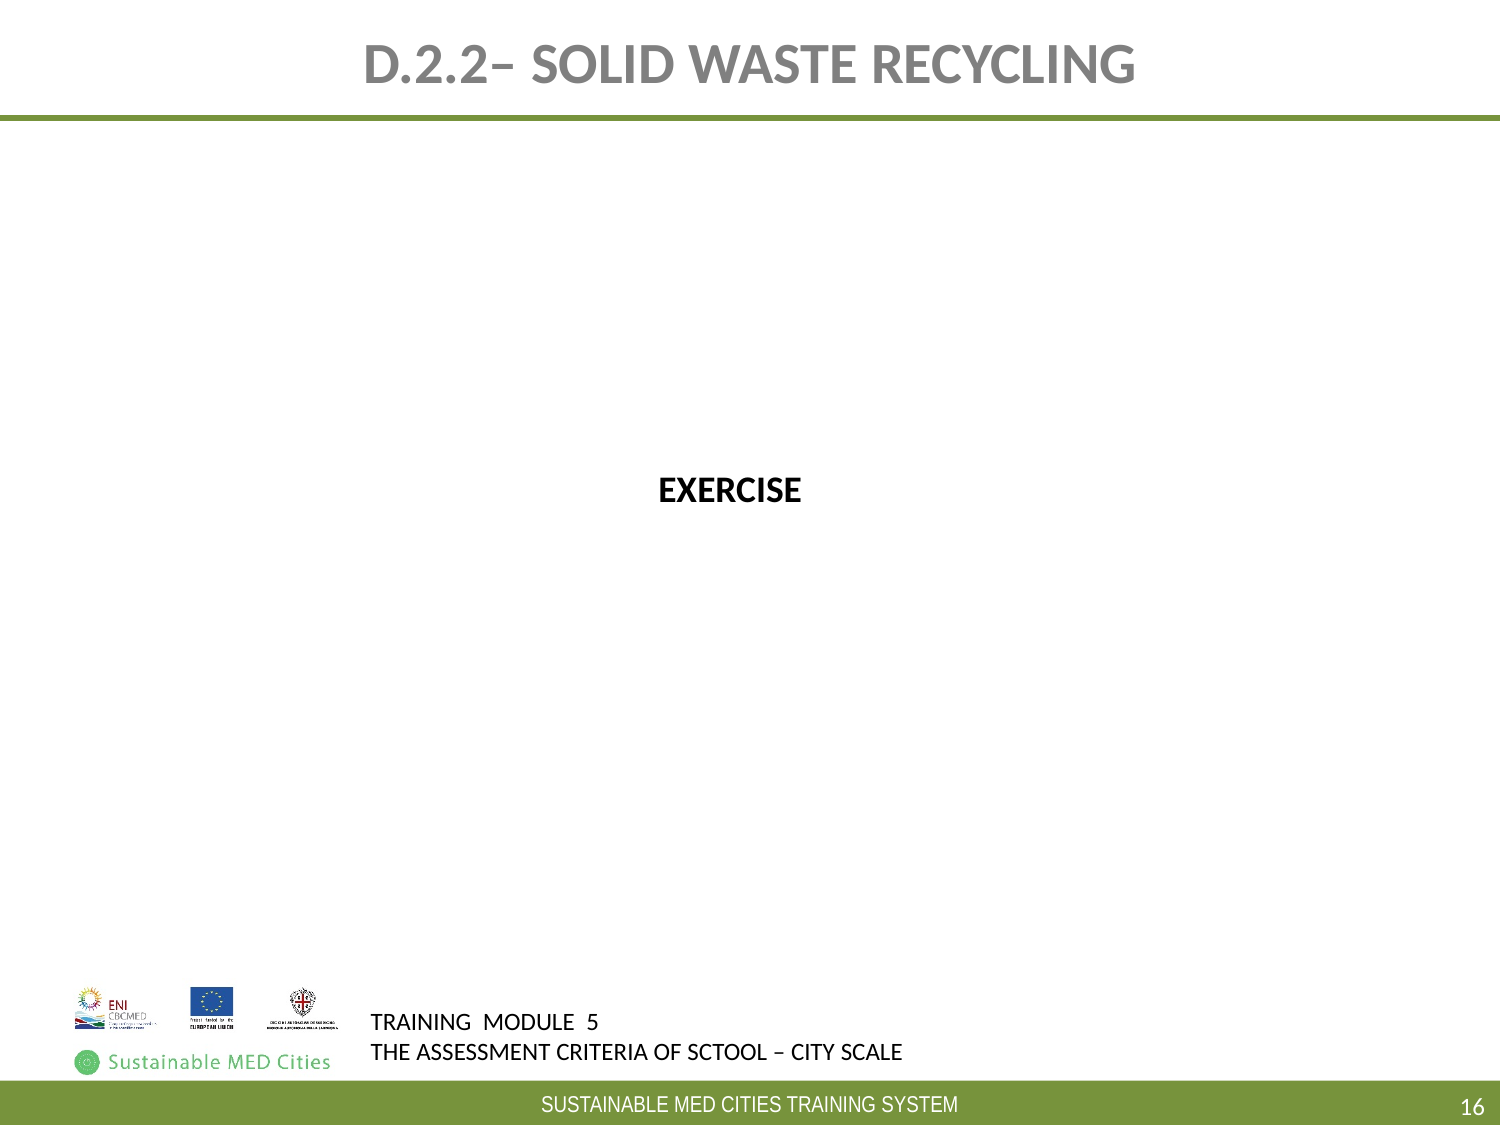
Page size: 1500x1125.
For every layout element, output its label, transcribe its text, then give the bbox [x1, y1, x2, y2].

title D.2.2– SOLID WASTE RECYCLING [0, 0, 1500, 121]
picture [62, 978, 356, 1080]
slide_number 16 [1149, 1086, 1500, 1125]
list EXERCISE [43, 262, 1425, 944]
